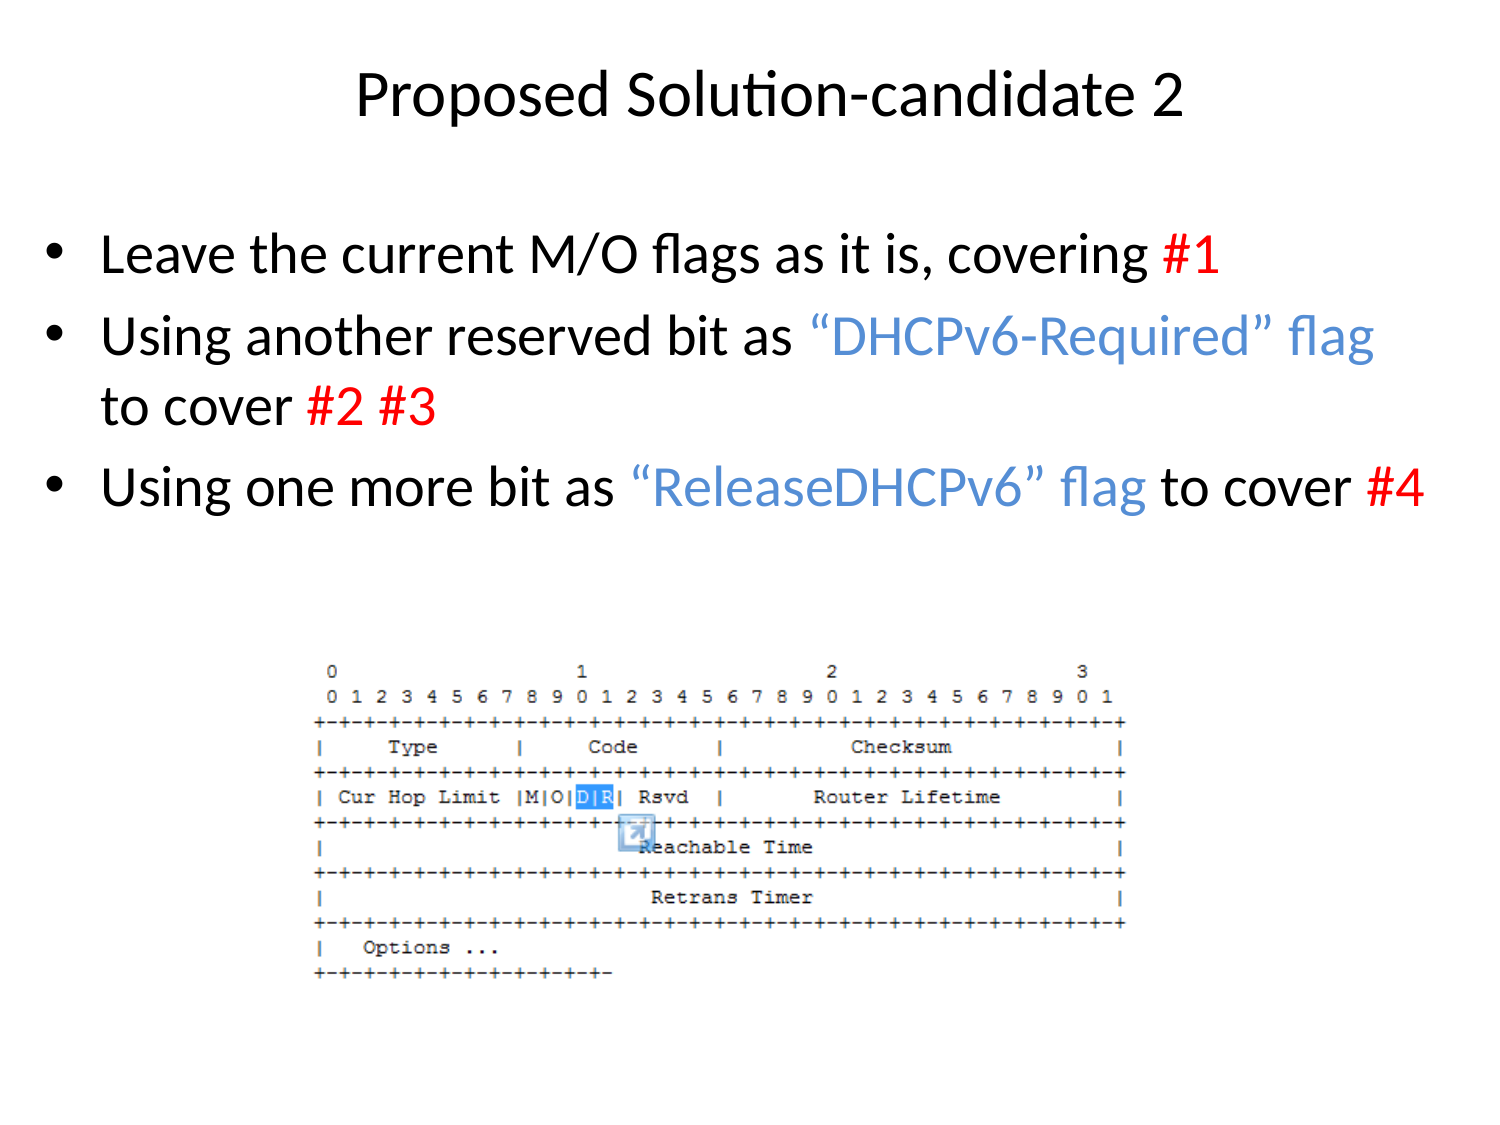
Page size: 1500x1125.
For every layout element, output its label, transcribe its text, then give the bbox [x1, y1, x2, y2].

title Proposed Solution-candidate 2 [41, 30, 1500, 150]
list Leave the current M/O flags as it is, covering #1 Using another reserved bit as “DHCPv6-Required” flag to cover #2 #3 Using one more bit as “ReleaseDHCPv6” flag to cover #4 [29, 207, 1448, 587]
picture [300, 656, 1142, 997]
